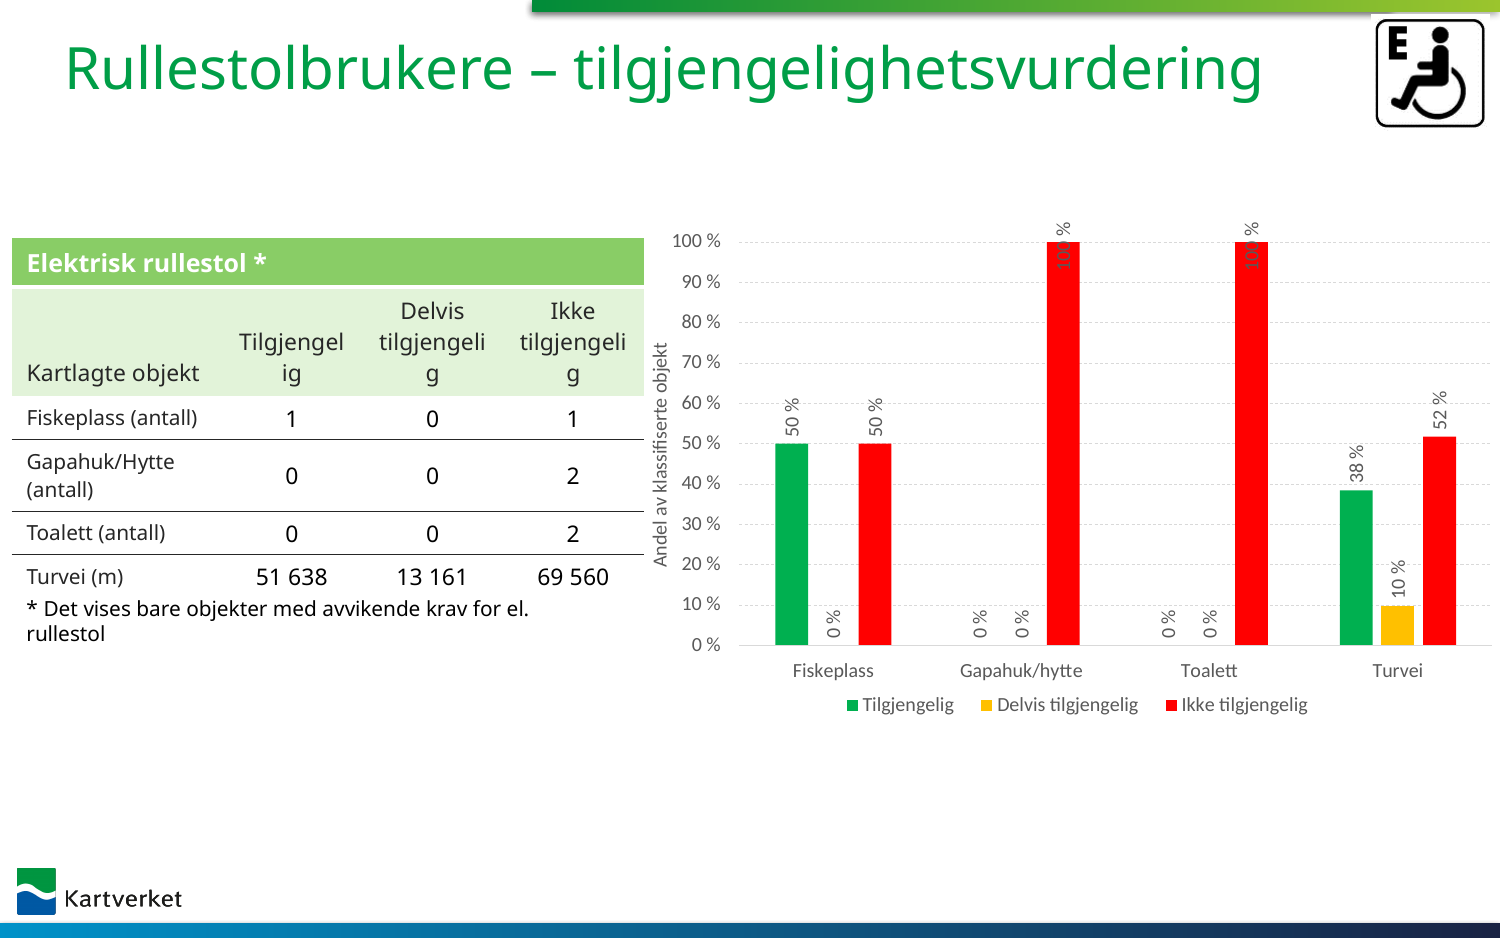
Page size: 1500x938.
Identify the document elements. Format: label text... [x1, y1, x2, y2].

table_cell 0 [362, 512, 503, 554]
table_cell 13 161 [362, 555, 503, 588]
text_box * Det vises bare objekter med avvikende krav for el. rullestol [11, 588, 597, 653]
text_box Rullestolbrukere – tilgjengelighetsvurdering [49, 12, 1372, 109]
table_cell 2 [503, 440, 638, 511]
table_cell Ikke tilgjengelig [503, 289, 638, 396]
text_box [1371, 13, 1491, 133]
table_cell Kartlagte objekt [12, 289, 222, 396]
table_cell Fiskeplass (antall) [12, 396, 222, 439]
table_cell 69 560 [503, 555, 638, 598]
table_cell 2 [503, 512, 638, 554]
table_cell Gapahuk/Hytte (antall) [12, 440, 222, 511]
table_cell Turvei (m) [12, 555, 222, 588]
table_cell Toalett (antall) [12, 512, 222, 554]
table_cell 0 [222, 440, 362, 511]
table_cell Tilgjengelig [222, 289, 362, 396]
table_cell 1 [503, 396, 638, 439]
table_cell 0 [362, 396, 503, 439]
table_cell 51 638 [222, 555, 362, 588]
table_cell 0 [222, 512, 362, 554]
table_header Elektrisk rullestol * [12, 238, 638, 285]
picture [643, 218, 1500, 728]
table_cell 1 [222, 396, 362, 439]
table_cell Delvis tilgjengelig [362, 289, 503, 396]
table_cell 0 [362, 440, 503, 511]
